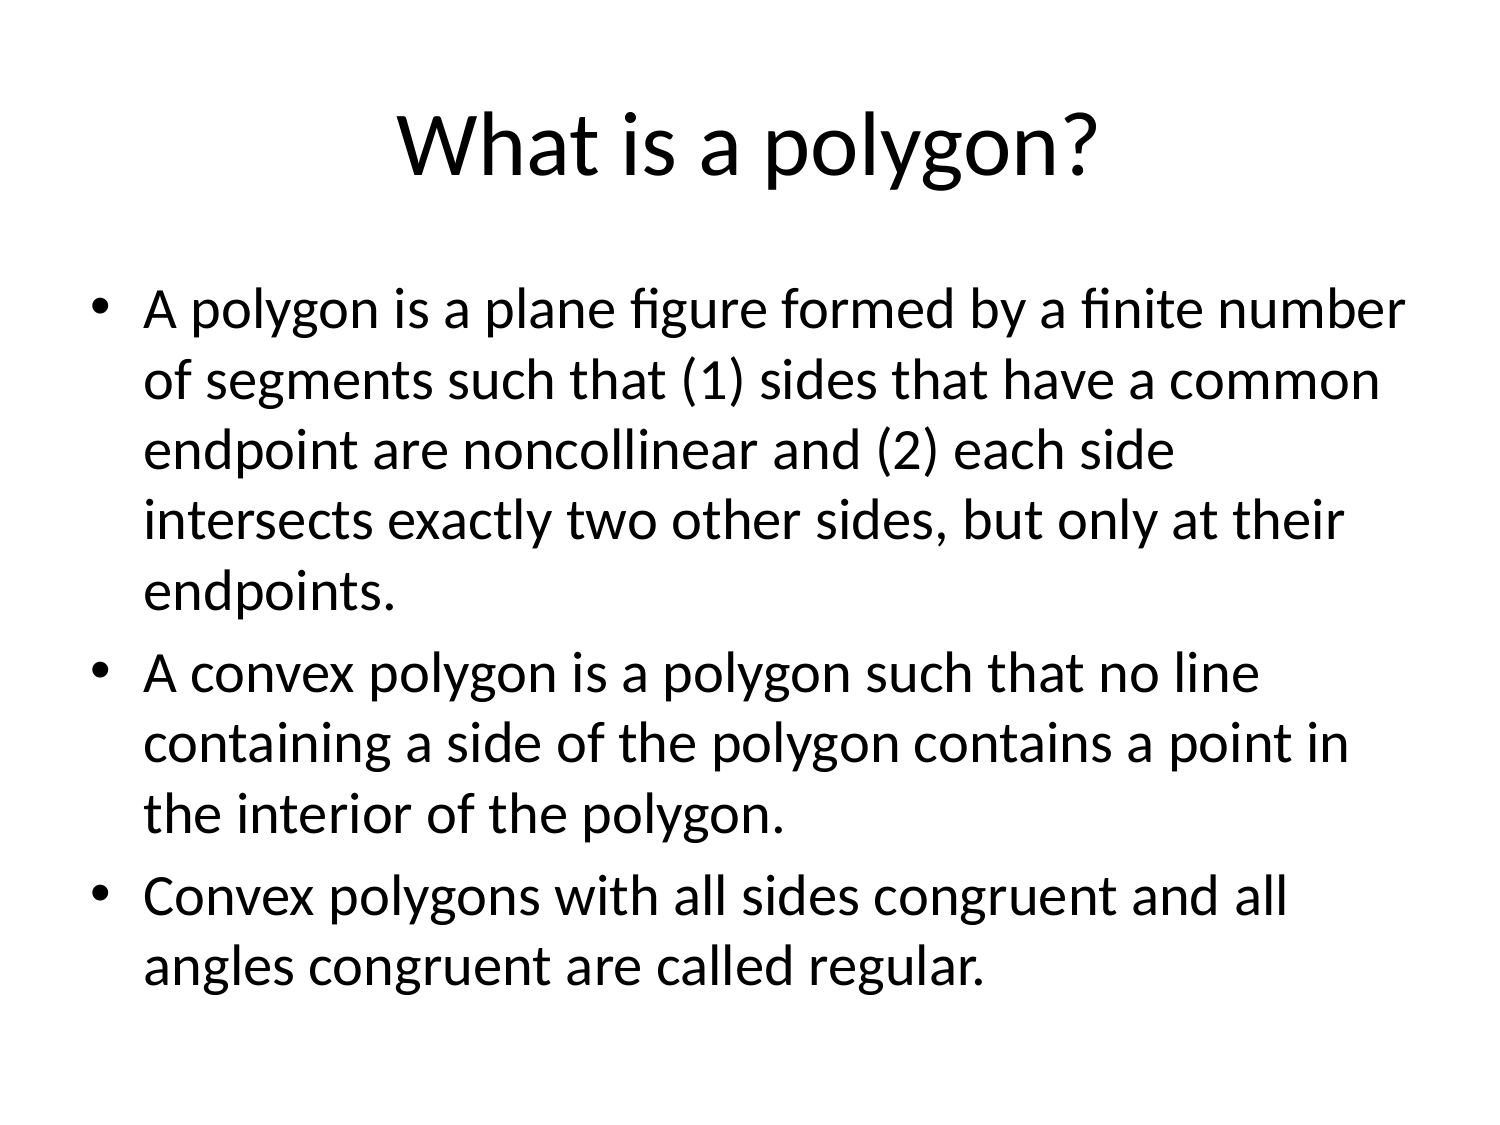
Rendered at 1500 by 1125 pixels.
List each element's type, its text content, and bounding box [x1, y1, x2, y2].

list A polygon is a plane figure formed by a finite number of segments such that (1) sides that have a common endpoint are noncollinear and (2) each side intersects exactly two other sides, but only at their endpoints. A convex polygon is a polygon such that no line containing a side of the polygon contains a point in the interior of the polygon. Convex polygons with all sides congruent and all angles congruent are called regular. [75, 262, 1425, 1005]
title What is a polygon? [75, 45, 1425, 233]
